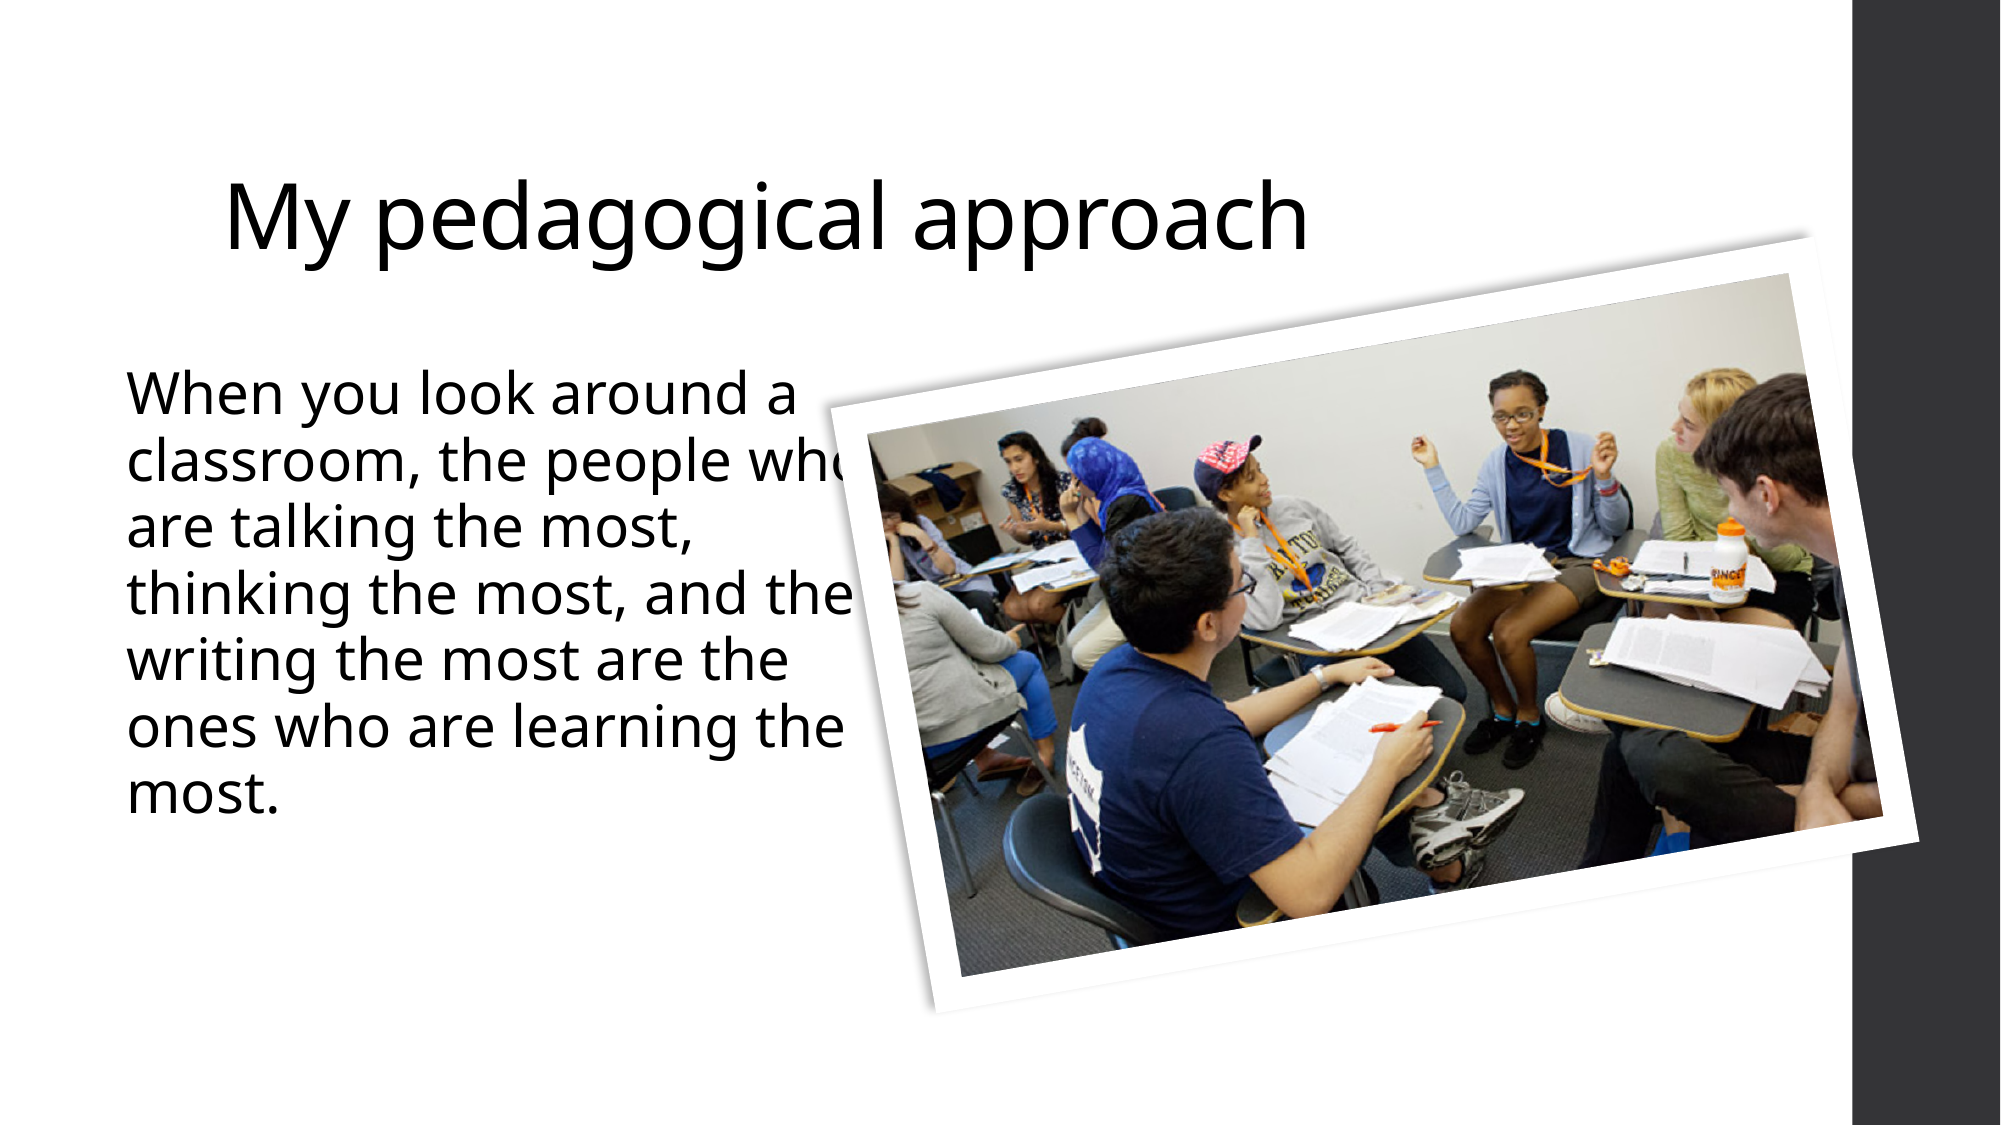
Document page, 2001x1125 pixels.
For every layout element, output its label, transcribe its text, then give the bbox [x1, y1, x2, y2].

list When you look around a classroom, the people who are talking the most, thinking the most, and the writing the most are the ones who are learning the most. [111, 354, 908, 992]
picture [868, 274, 1883, 977]
title My pedagogical approach [206, 60, 1797, 278]
